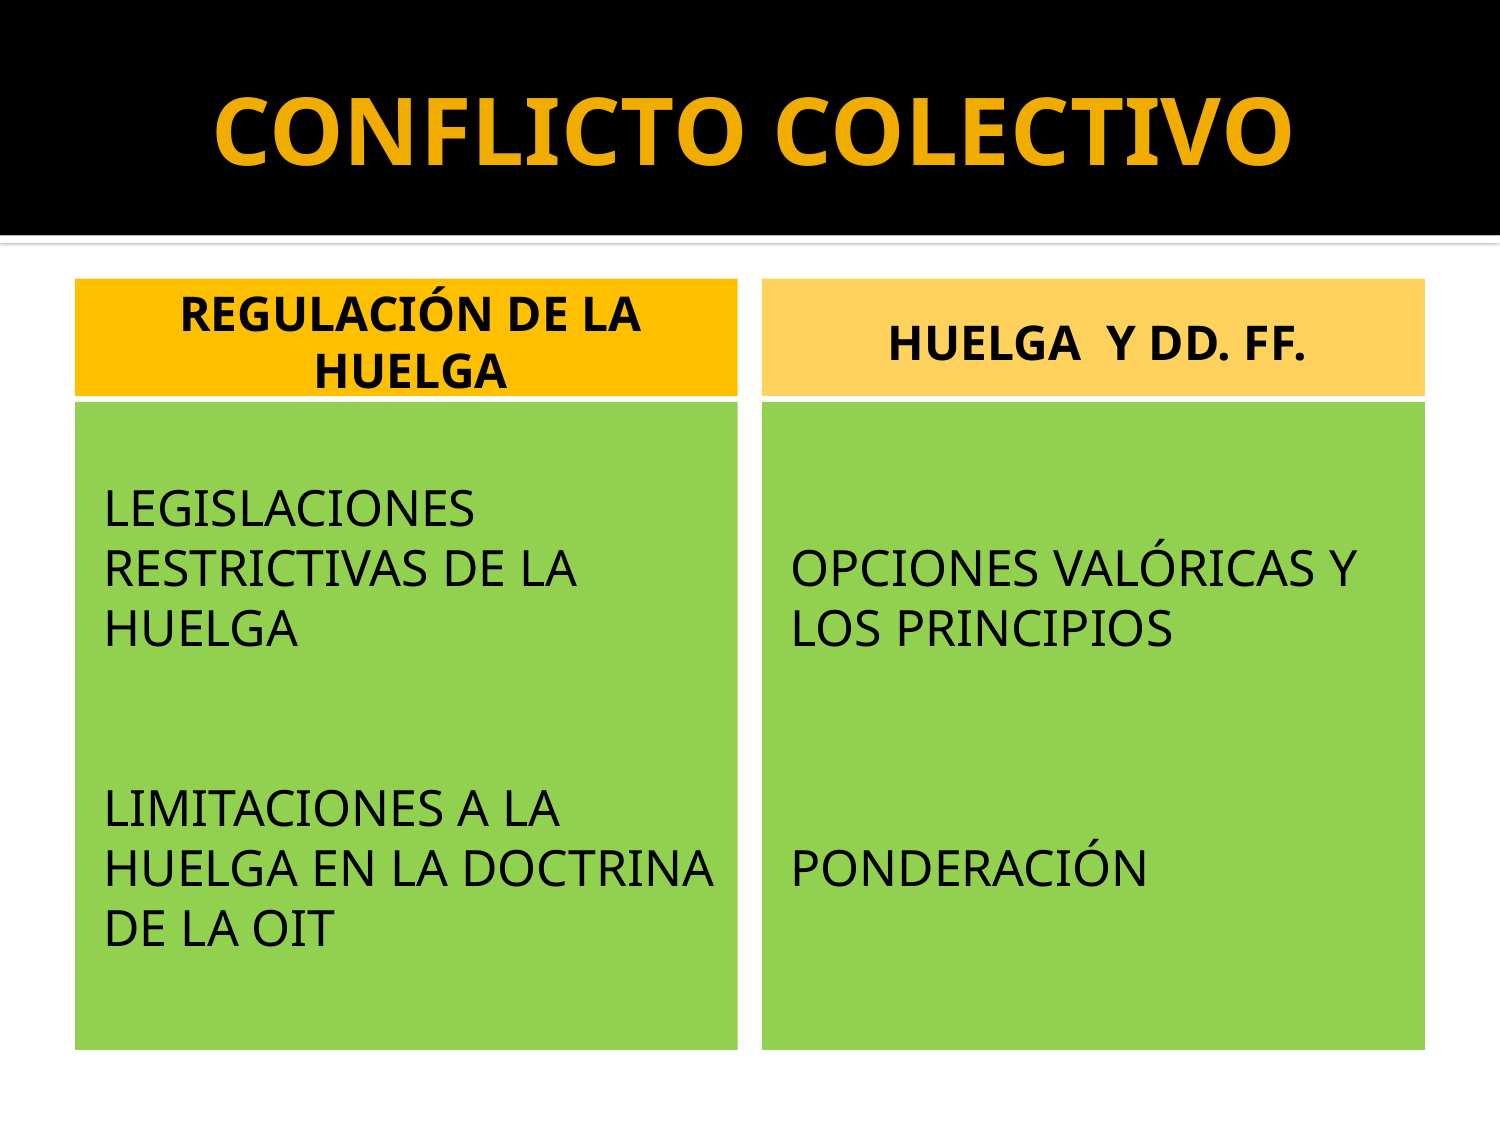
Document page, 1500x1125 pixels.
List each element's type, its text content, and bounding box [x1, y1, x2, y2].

list LEGISLACIONES RESTRICTIVAS DE LA HUELGA LIMITACIONES A LA HUELGA EN LA DOCTRINA DE LA OIT [75, 401, 738, 1050]
list REGULACIÓN DE LA HUELGA [75, 278, 738, 396]
title CONFLICTO COLECTIVO [75, 24, 1425, 231]
list HUELGA Y DD. FF. [761, 278, 1425, 396]
list OPCIONES VALÓRICAS Y LOS PRINCIPIOS PONDERACIÓN [761, 401, 1425, 1050]
